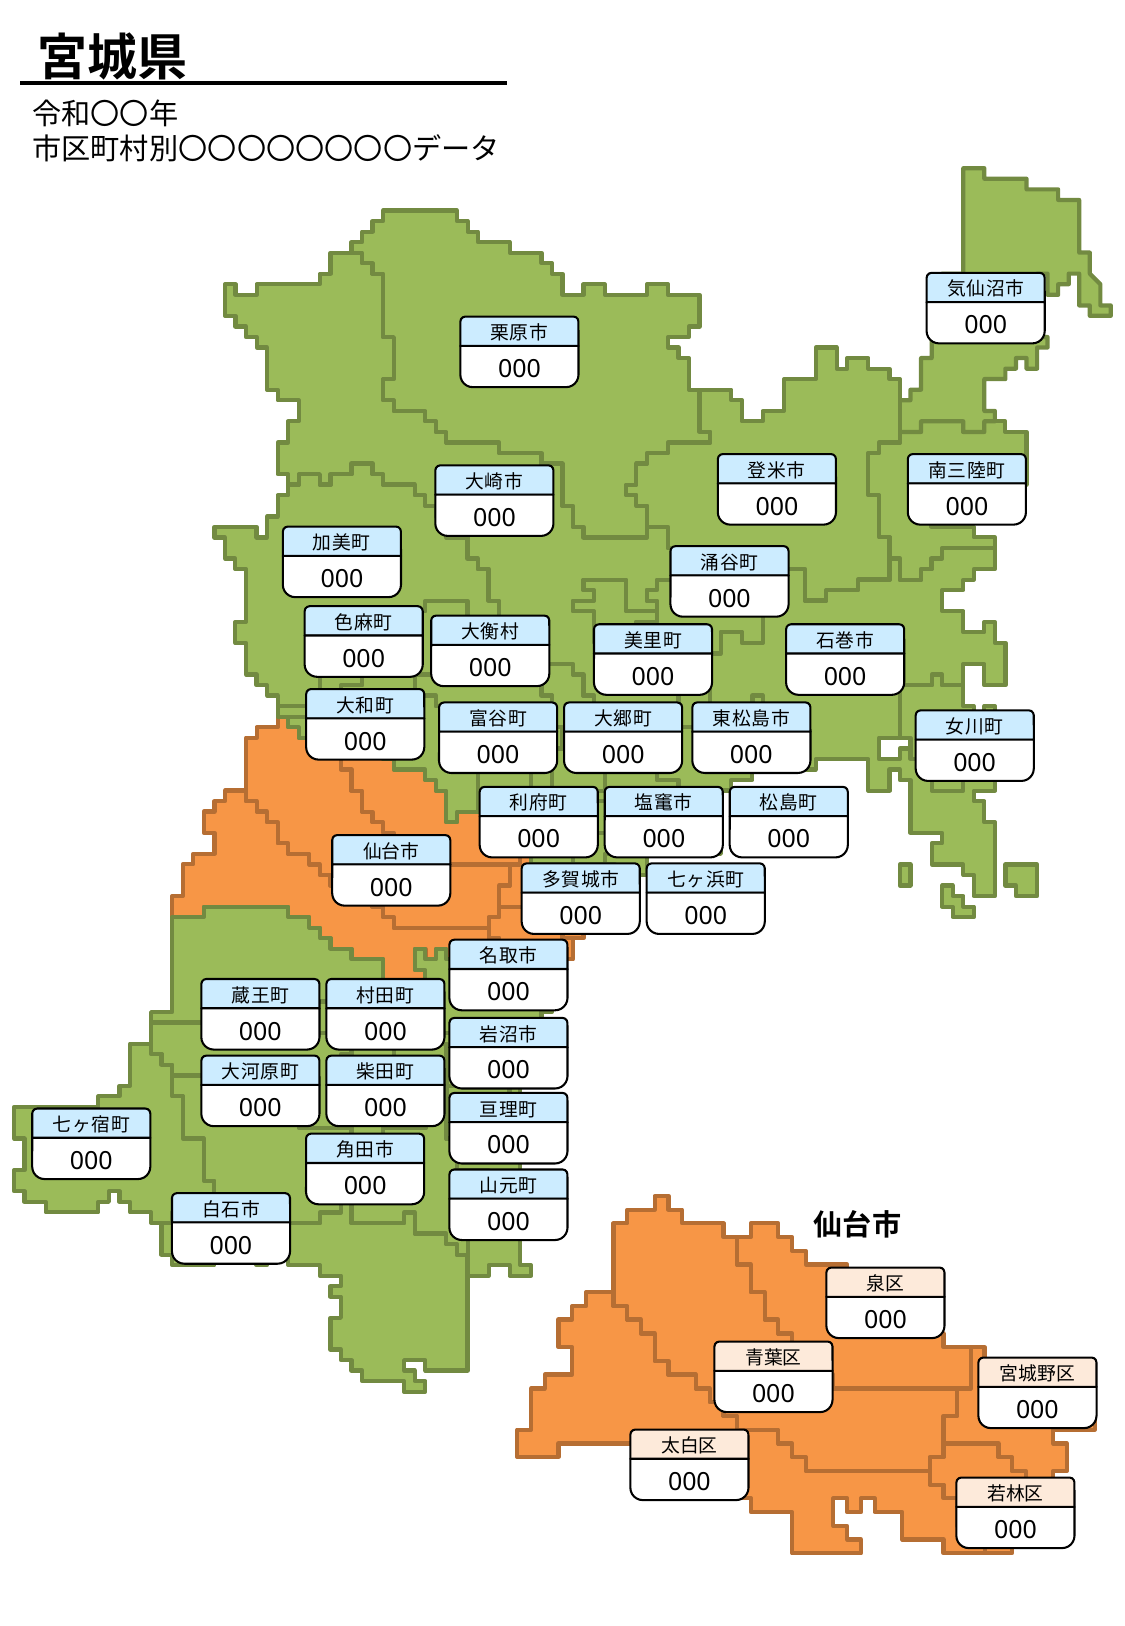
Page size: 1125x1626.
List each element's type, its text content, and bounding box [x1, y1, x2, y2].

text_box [714, 1341, 833, 1413]
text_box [630, 1429, 749, 1501]
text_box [692, 702, 811, 774]
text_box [826, 1267, 945, 1339]
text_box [201, 1055, 320, 1127]
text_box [646, 863, 766, 935]
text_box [430, 615, 550, 687]
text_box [915, 710, 1035, 782]
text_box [593, 624, 713, 696]
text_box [171, 1192, 291, 1264]
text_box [926, 272, 1045, 344]
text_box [785, 624, 905, 696]
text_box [305, 1133, 425, 1205]
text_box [604, 786, 724, 858]
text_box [326, 978, 445, 1050]
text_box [305, 688, 425, 760]
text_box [438, 702, 558, 774]
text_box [13, 167, 1112, 1393]
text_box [282, 526, 402, 598]
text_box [304, 605, 423, 678]
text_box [729, 786, 849, 858]
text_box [717, 453, 837, 525]
text_box 令和〇〇年 市区町村別〇〇〇〇〇〇〇〇データ [17, 87, 516, 167]
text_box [521, 863, 641, 935]
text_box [326, 1055, 445, 1127]
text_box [460, 316, 579, 388]
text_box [479, 786, 599, 858]
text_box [449, 1169, 568, 1241]
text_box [978, 1357, 1097, 1429]
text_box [516, 1195, 1095, 1554]
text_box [449, 939, 568, 1011]
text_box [449, 1017, 568, 1089]
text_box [435, 465, 554, 537]
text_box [563, 702, 683, 774]
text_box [956, 1477, 1075, 1549]
text_box 宮城県 [22, 18, 203, 81]
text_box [449, 1092, 568, 1164]
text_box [31, 1108, 151, 1180]
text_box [331, 834, 451, 906]
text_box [907, 453, 1027, 525]
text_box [670, 545, 789, 617]
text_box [201, 978, 320, 1050]
